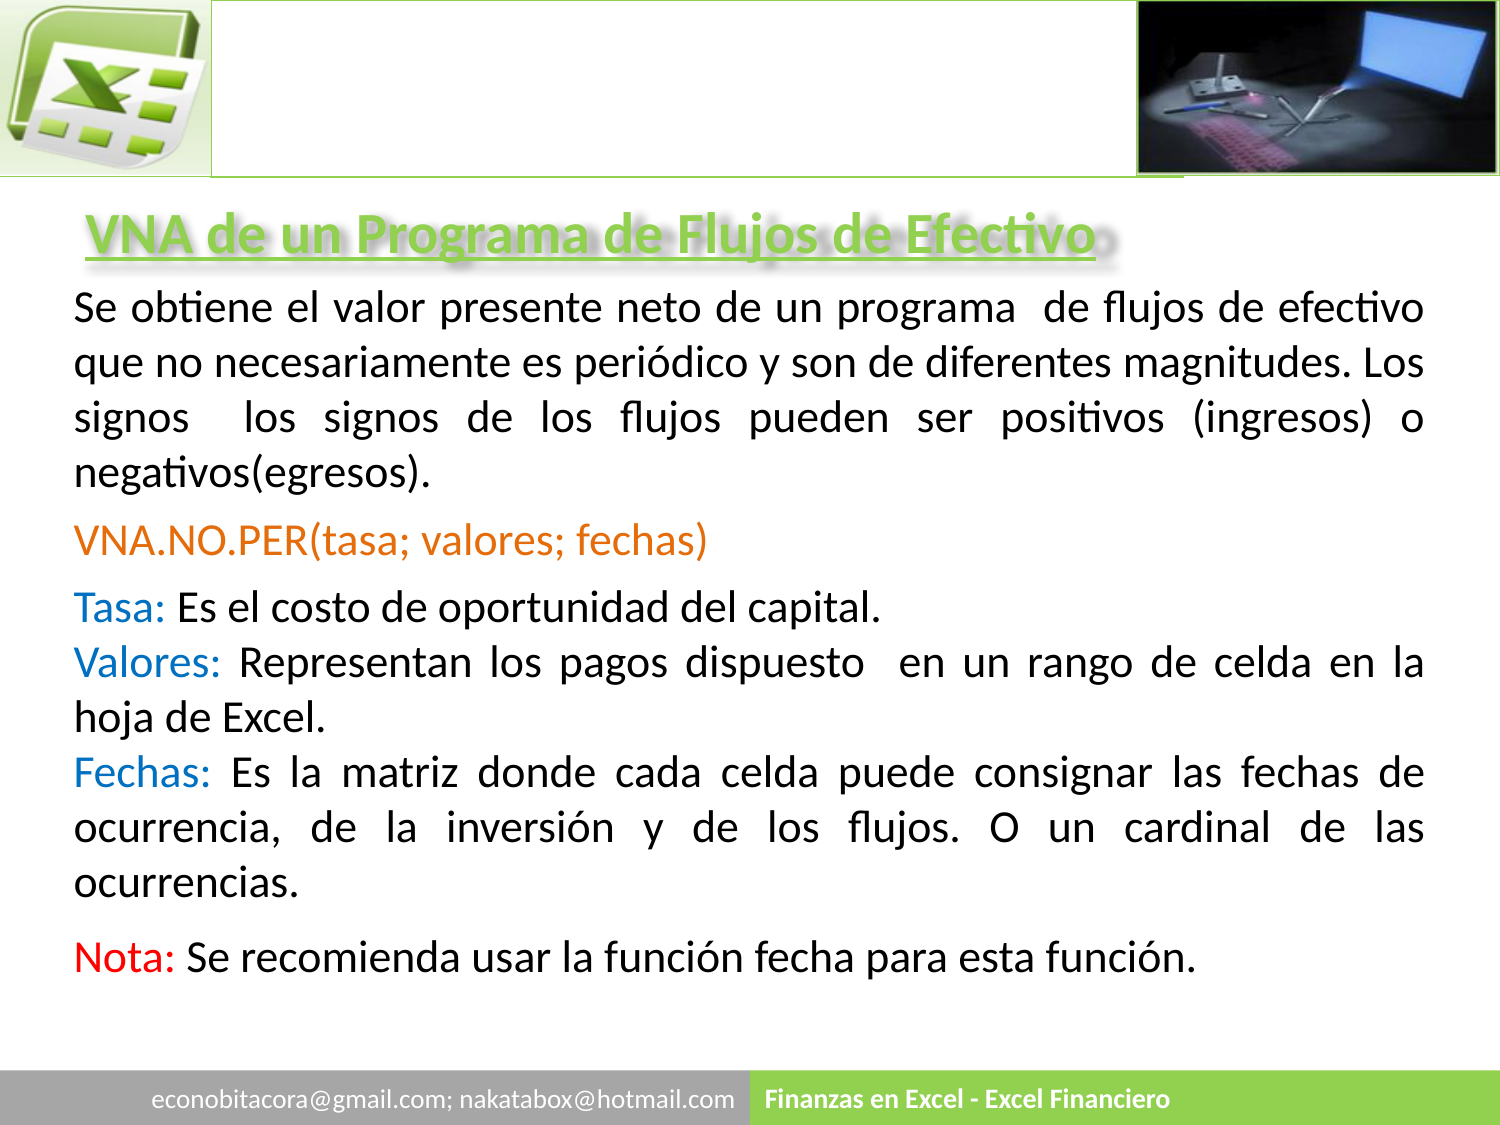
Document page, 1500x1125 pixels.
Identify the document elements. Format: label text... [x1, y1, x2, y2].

text_box Finanzas en Excel - Excel Financiero [749, 1070, 1500, 1125]
picture [0, 0, 212, 177]
text_box econobitacora@gmail.com; nakatabox@hotmail.com [0, 1070, 749, 1125]
text_box Se obtiene el valor presente neto de un programa de flujos de efectivo que no necesariamente es periódico y son de diferentes magnitudes. Los signos los signos de los flujos pueden ser positivos (ingresos) o negativos(egresos). VNA.NO.PER(tasa; valores; fechas) Tasa: Es el costo de oportunidad del capital. Valores: Representan los pagos dispuesto en un rango de celda en la hoja de Excel. Fechas: Es la matriz donde cada celda puede consignar las fechas de ocurrencia, de la inversión y de los flujos. O un cardinal de las ocurrencias. Nota: Se recomienda usar la función fecha para esta función. [58, 269, 1442, 1020]
picture [1136, 0, 1500, 177]
text_box [212, 0, 1134, 178]
subtitle VNA de un Programa de Flujos de Efectivo [70, 187, 1137, 269]
